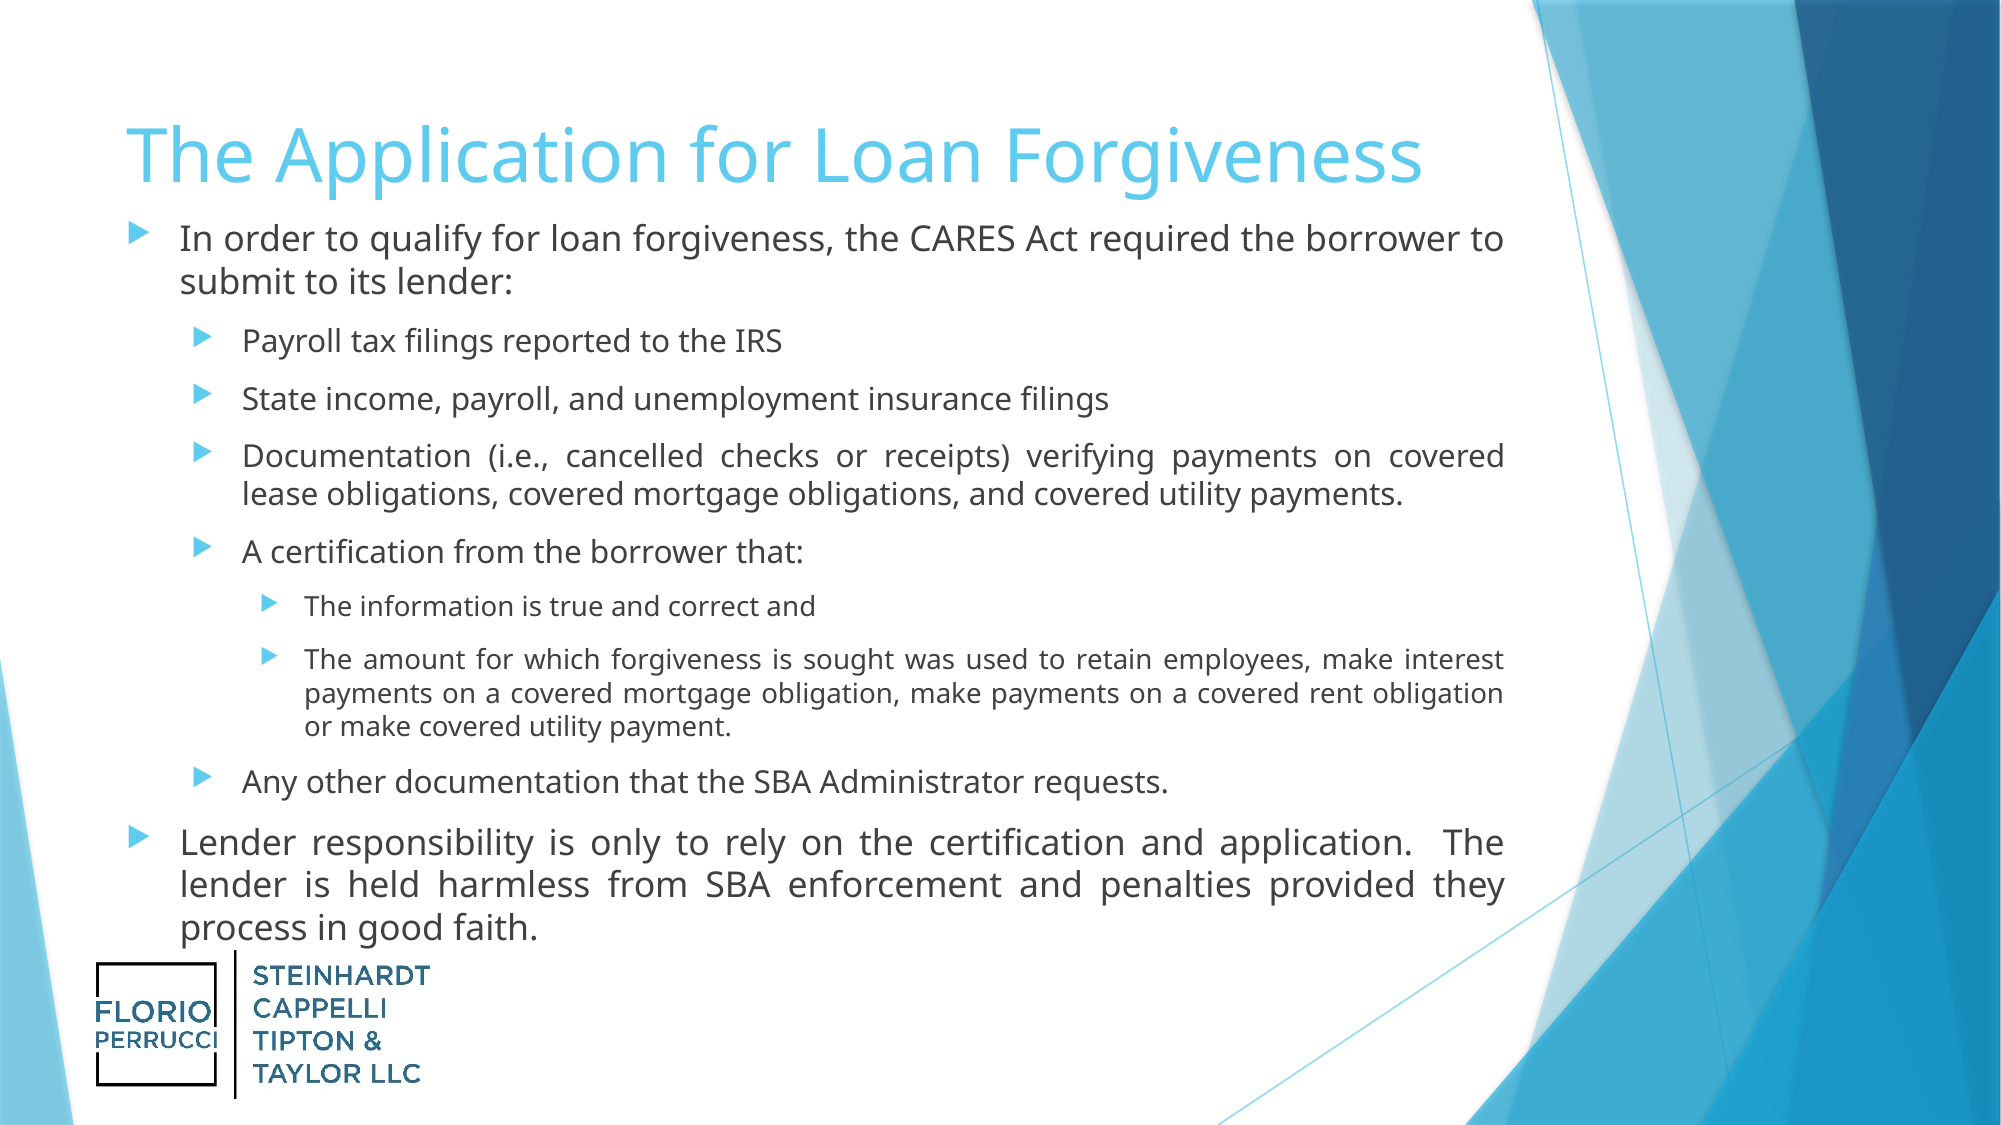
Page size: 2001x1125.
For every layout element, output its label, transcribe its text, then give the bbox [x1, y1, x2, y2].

title The Application for Loan Forgiveness [111, 99, 1522, 208]
list In order to qualify for loan forgiveness, the CARES Act required the borrower to submit to its lender: Payroll tax filings reported to the IRS State income, payroll, and unemployment insurance filings Documentation (i.e., cancelled checks or receipts) verifying payments on covered lease obligations, covered mortgage obligations, and covered utility payments. A certification from the borrower that: The information is true and correct and The amount for which forgiveness is sought was used to retain employees, make interest payments on a covered mortgage obligation, make payments on a covered rent obligation or make covered utility payment. Any other documentation that the SBA Administrator requests. Lender responsibility is only to rely on the certification and application. The lender is held harmless from SBA enforcement and penalties provided they process in good faith. [111, 208, 1522, 964]
picture [88, 948, 507, 1102]
